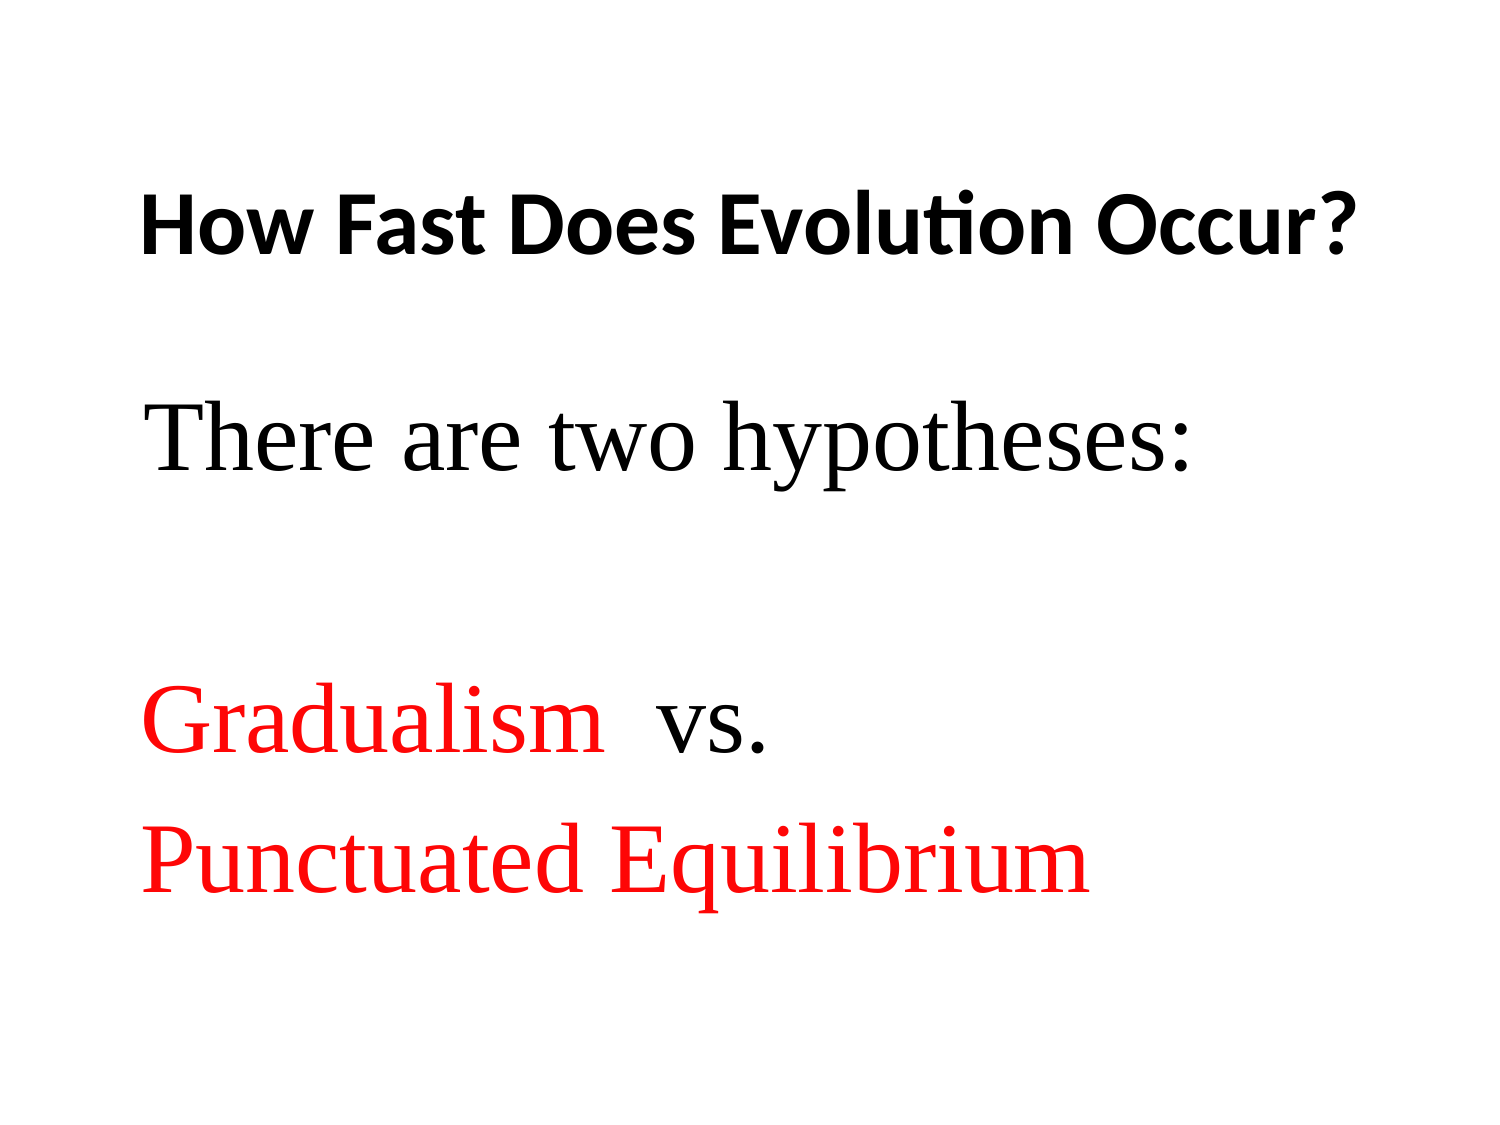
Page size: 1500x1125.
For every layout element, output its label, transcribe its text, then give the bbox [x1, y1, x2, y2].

title How Fast Does Evolution Occur? [75, 45, 1425, 392]
text_box There are two hypotheses: Gradualism vs. Punctuated Equilibrium [99, 349, 1375, 963]
